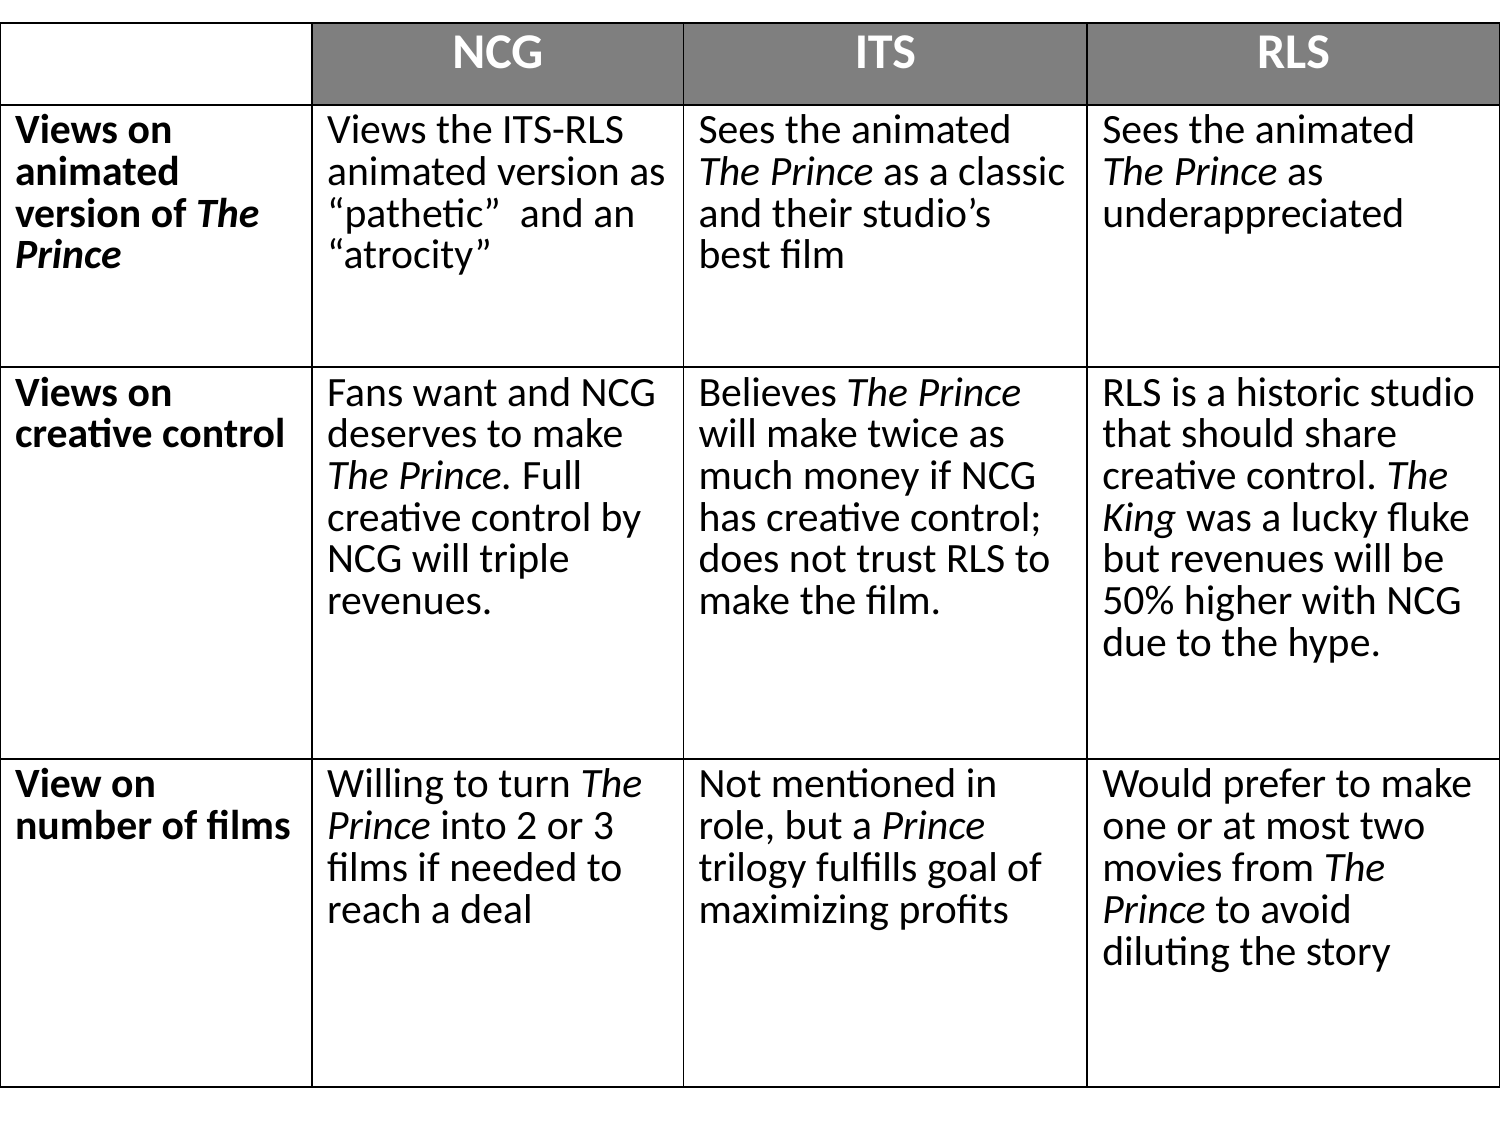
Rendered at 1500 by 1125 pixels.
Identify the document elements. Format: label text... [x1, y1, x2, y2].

table_header NCG [313, 24, 683, 104]
table_cell Views on animated version of The Prince [1, 106, 311, 366]
table_cell RLS is a historic studio that should share creative control. The King was a lucky fluke but revenues will be 50% higher with NCG due to the hype. [1088, 368, 1499, 758]
table_cell Sees the animated The Prince as a classic and their studio’s best film [684, 106, 1086, 366]
table_cell Sees the animated The Prince as underappreciated [1088, 106, 1499, 366]
table_header [1, 24, 311, 104]
table_cell Believes The Prince will make twice as much money if NCG has creative control; does not trust RLS to make the film. [684, 368, 1086, 758]
table_header RLS [1088, 24, 1499, 104]
table_cell Fans want and NCG deserves to make The Prince. Full creative control by NCG will triple revenues. [313, 368, 683, 758]
table_cell Views on creative control [1, 368, 311, 758]
table_cell Would prefer to make one or at most two movies from The Prince to avoid diluting the story [1088, 760, 1499, 1086]
table_header ITS [684, 24, 1086, 104]
table_cell View on number of films [1, 760, 311, 1086]
table_cell Views the ITS-RLS animated version as “pathetic” and an “atrocity” [313, 106, 683, 366]
table_cell Willing to turn The Prince into 2 or 3 films if needed to reach a deal [313, 760, 683, 1086]
table_cell Not mentioned in role, but a Prince trilogy fulfills goal of maximizing profits [684, 760, 1086, 1086]
